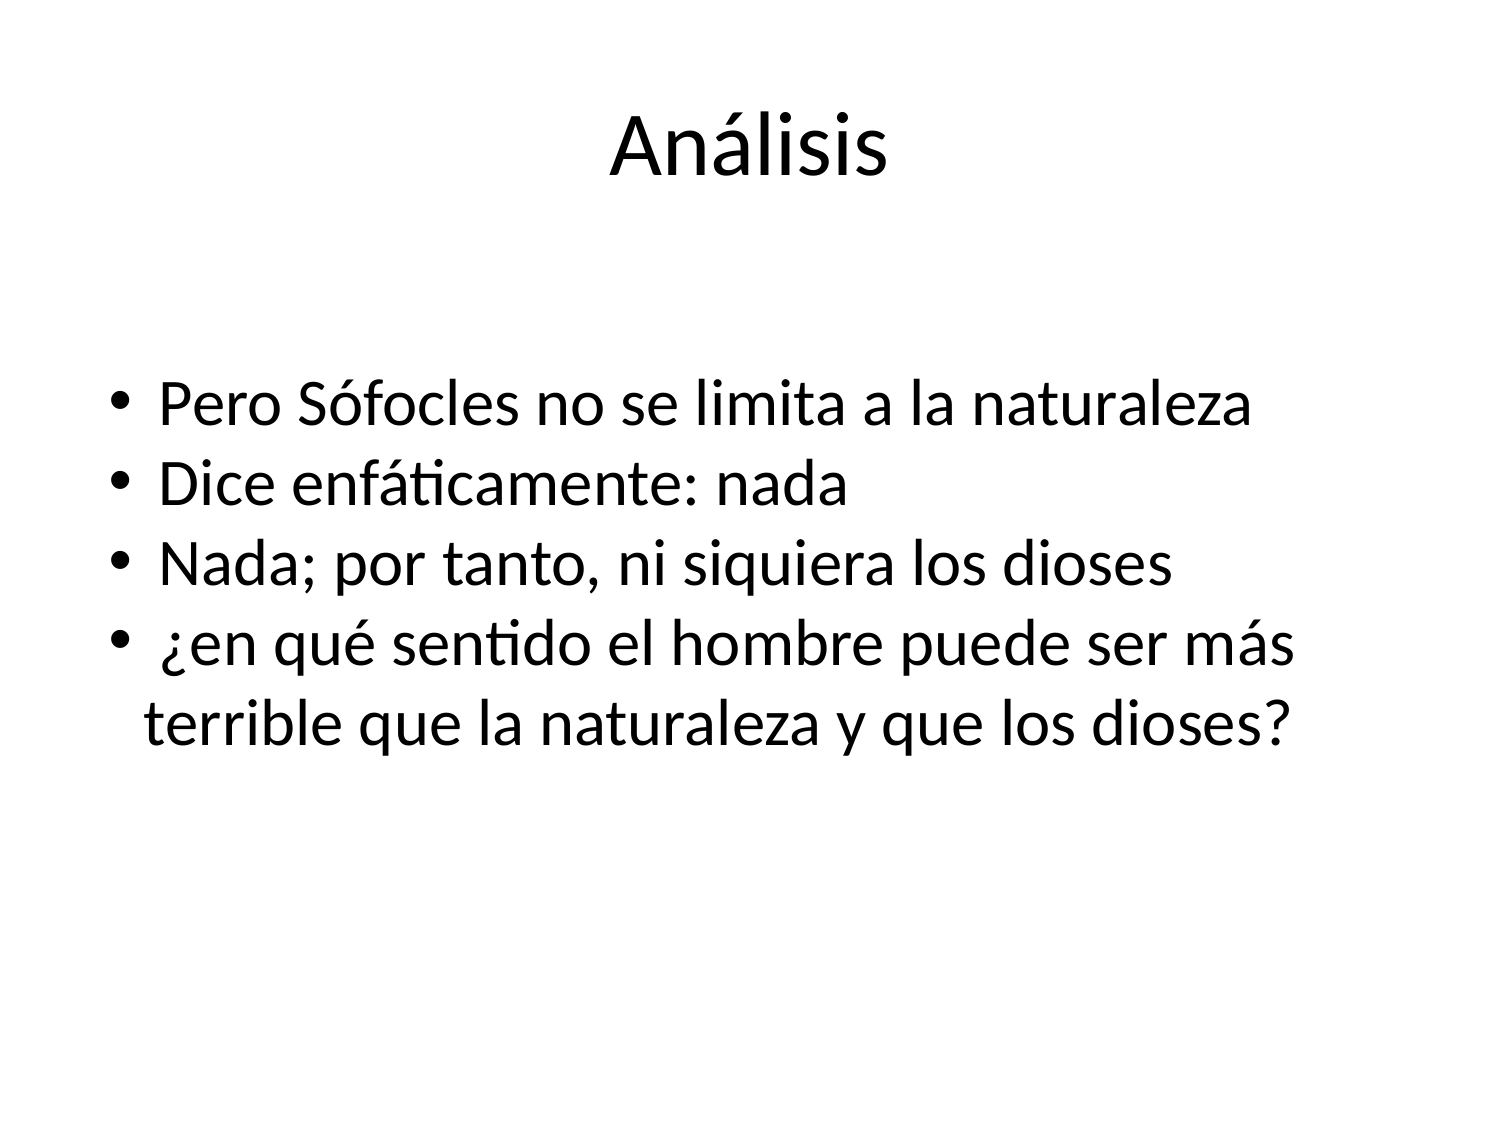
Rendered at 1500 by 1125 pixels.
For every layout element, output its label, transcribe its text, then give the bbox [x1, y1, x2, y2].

title Análisis [74, 44, 1426, 233]
text_box Pero Sófocles no se limita a la naturaleza Dice enfáticamente: nada Nada; por tanto, ni siquiera los dioses ¿en qué sentido el hombre puede ser más terrible que la naturaleza y que los dioses? [93, 351, 1383, 767]
